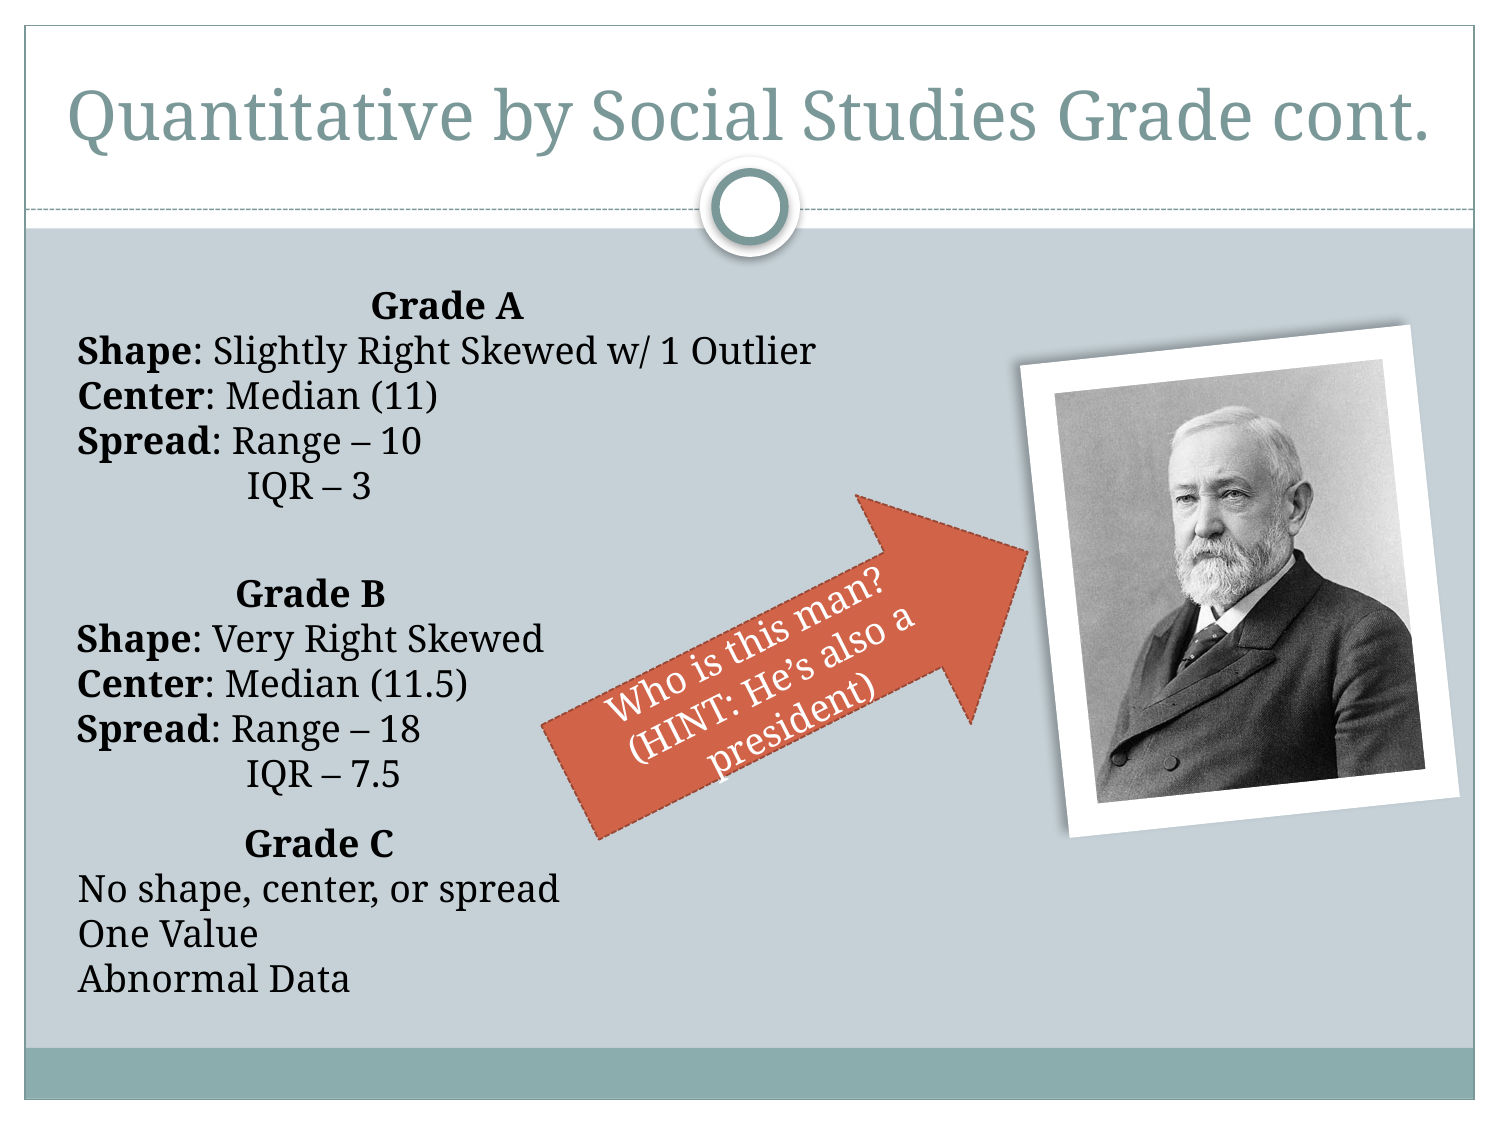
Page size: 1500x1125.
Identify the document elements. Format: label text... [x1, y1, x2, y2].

picture [1055, 360, 1425, 803]
text_box Grade C No shape, center, or spread One Value Abnormal Data [62, 812, 576, 1008]
title Quantitative by Social Studies Grade cont. [49, 37, 1450, 162]
text_box Grade B Shape: Very Right Skewed Center: Median (11.5) Spread: Range – 18 IQR – 7.5 [61, 562, 560, 803]
text_box Grade A Shape: Slightly Right Skewed w/ 1 Outlier Center: Median (11) Spread: Range – 10 IQR – 3 [62, 274, 833, 515]
text_box Who is this man? (HINT: He’s also a president) [540, 494, 1029, 841]
